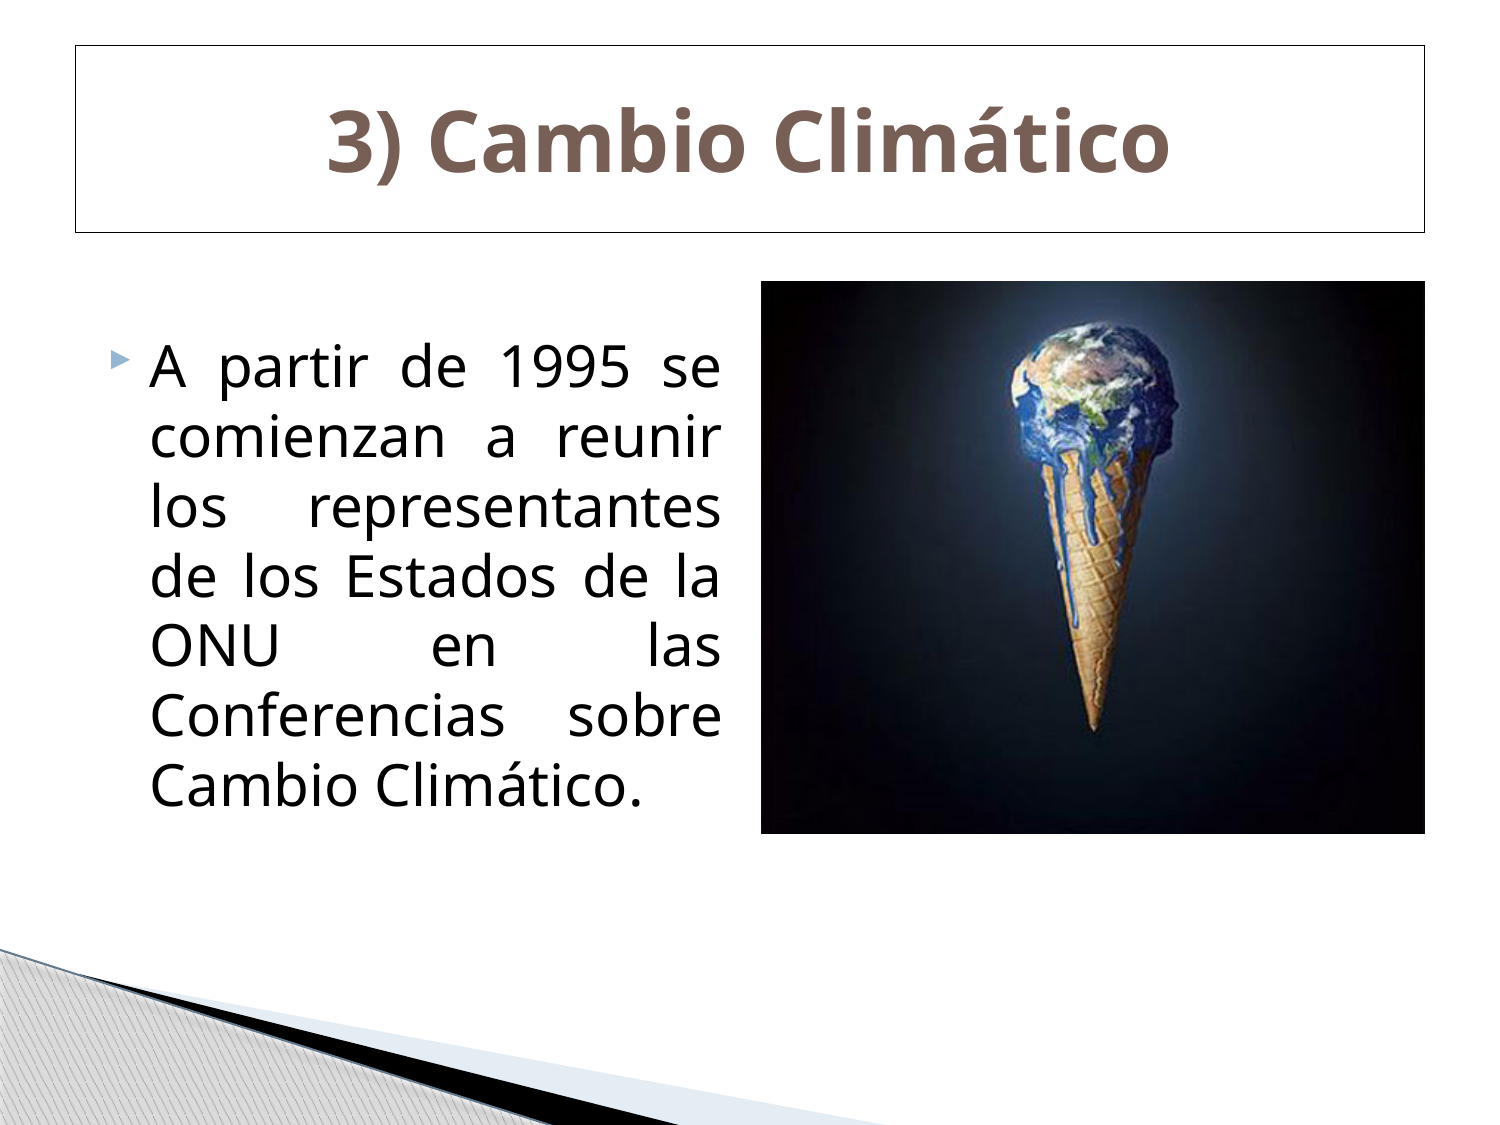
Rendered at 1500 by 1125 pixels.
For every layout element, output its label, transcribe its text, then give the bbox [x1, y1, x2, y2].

list A partir de 1995 se comienzan a reunir los representantes de los Estados de la ONU en las Conferencias sobre Cambio Climático. [75, 243, 738, 986]
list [761, 280, 1425, 834]
title 3) Cambio Climático [75, 45, 1425, 233]
